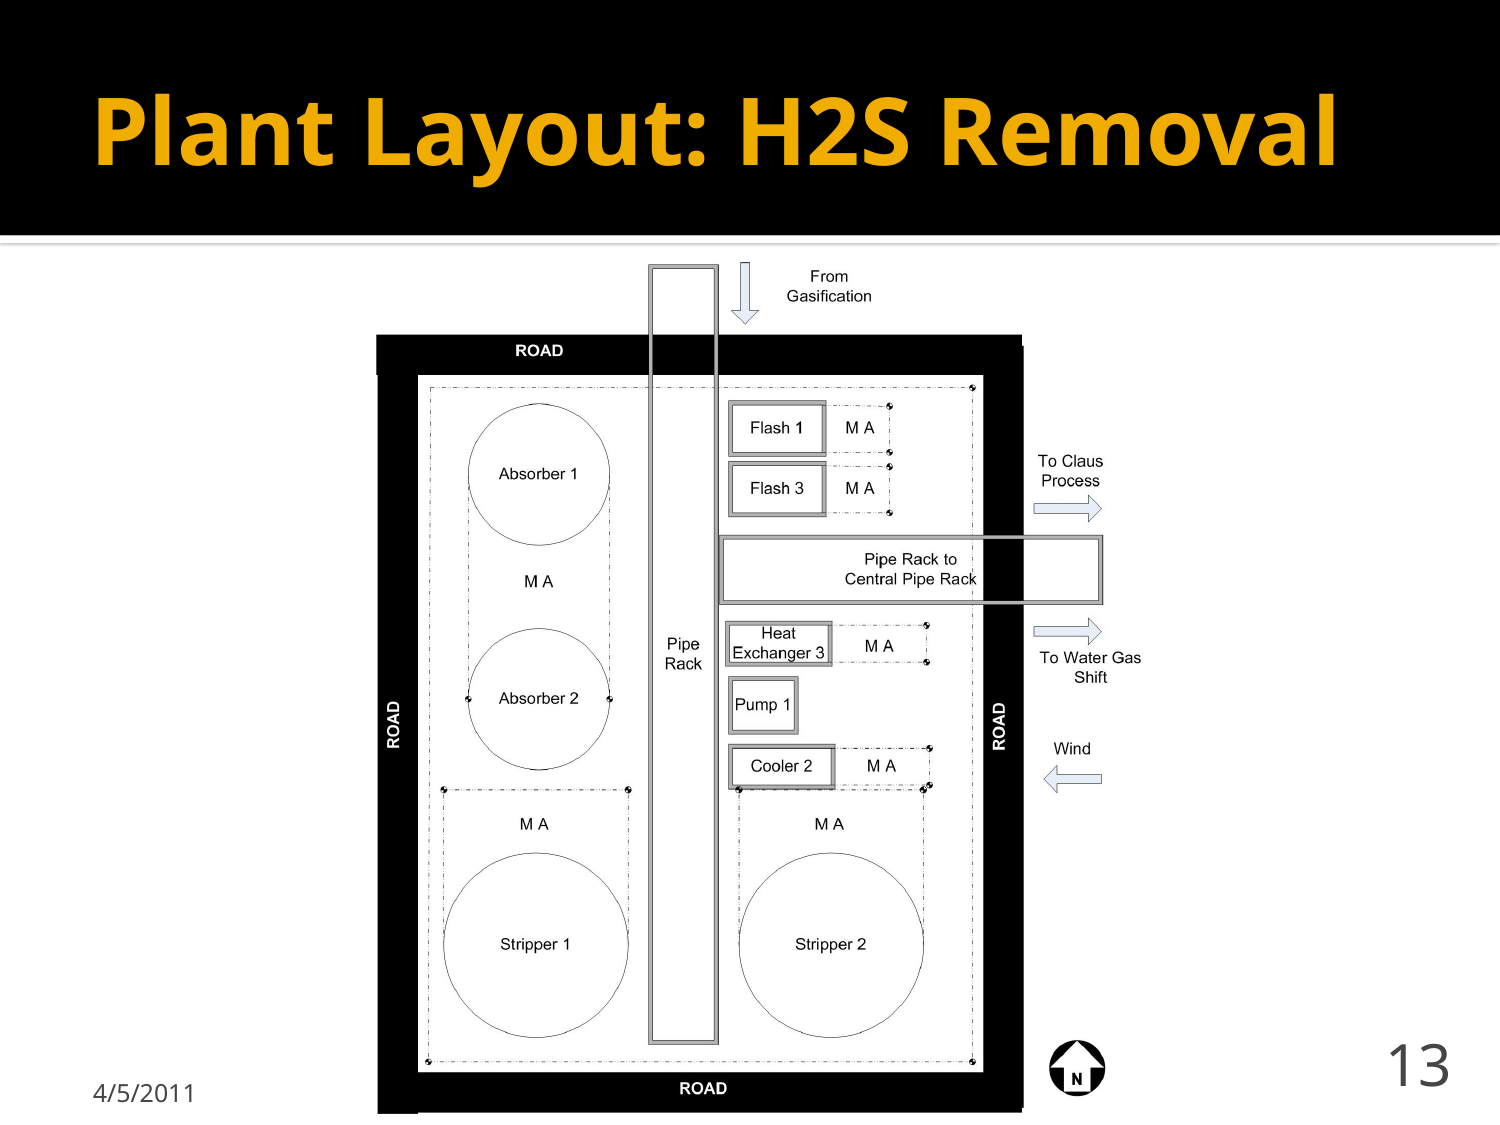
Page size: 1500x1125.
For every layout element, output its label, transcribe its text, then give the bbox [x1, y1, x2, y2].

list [374, 262, 1163, 1114]
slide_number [75, 1062, 369, 1108]
title Plant Layout: H2S Removal [75, 25, 1425, 231]
slide_number 13 [1345, 1062, 1467, 1108]
